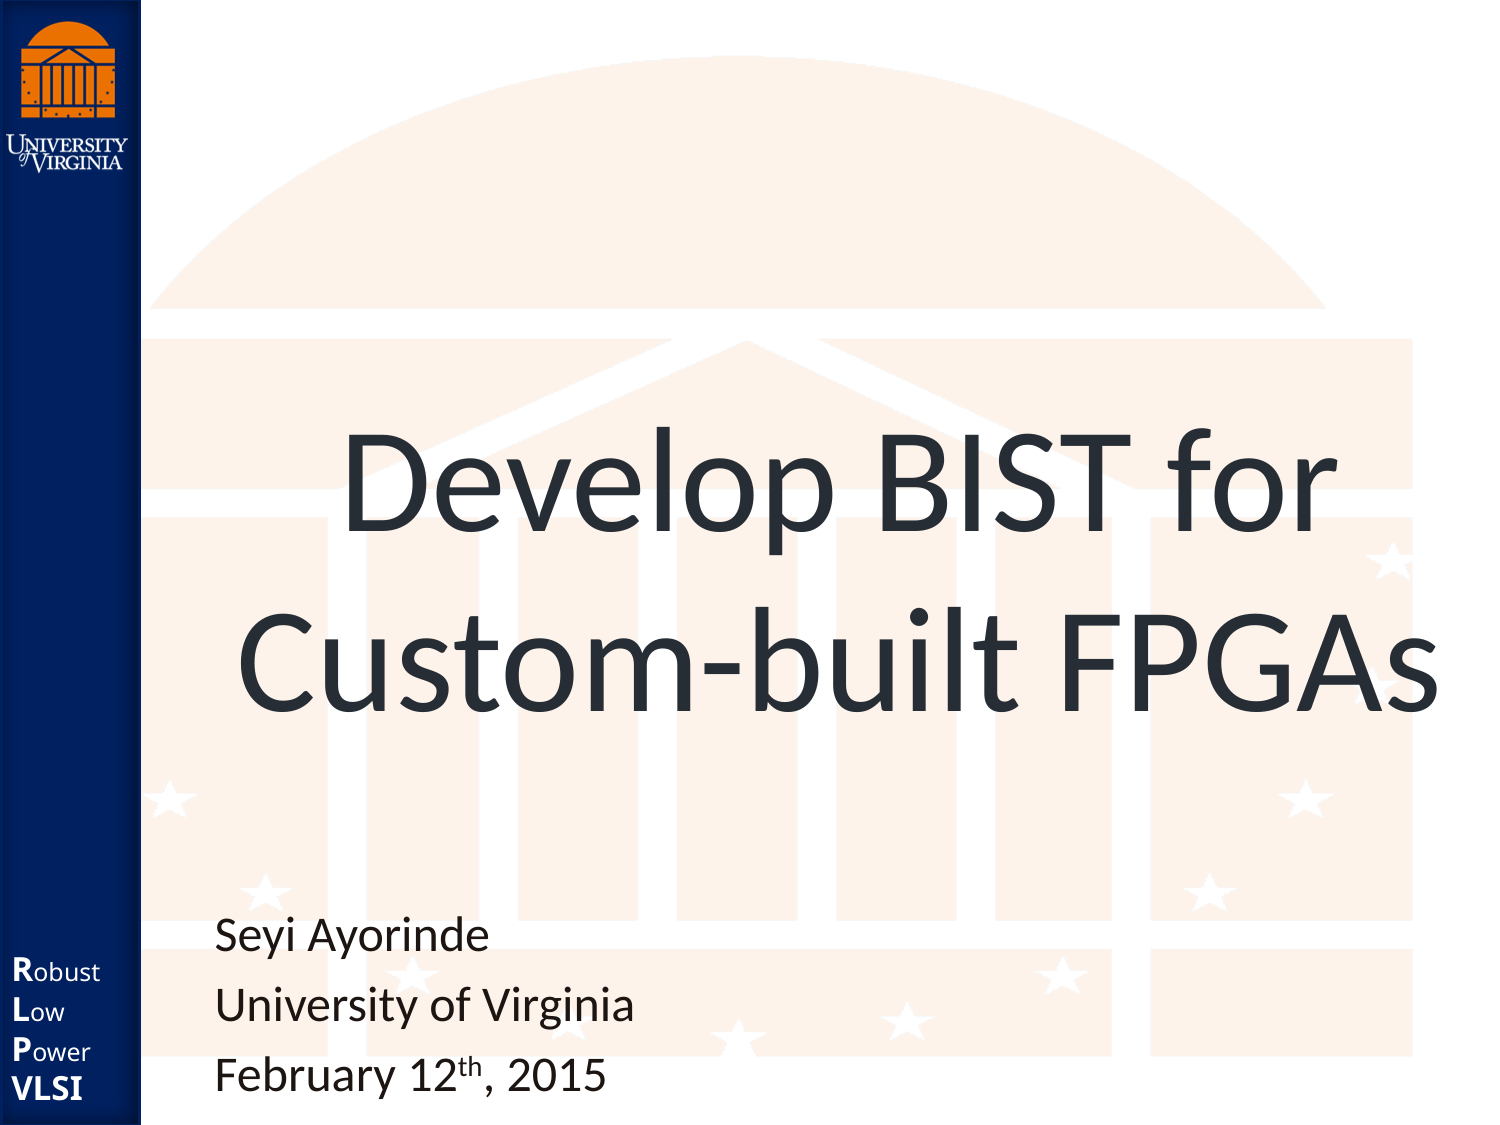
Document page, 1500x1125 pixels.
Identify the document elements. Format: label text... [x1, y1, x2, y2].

picture [0, 0, 141, 1125]
subtitle Seyi Ayorinde University of Virginia February 12th, 2015 [199, 894, 1215, 1111]
title Develop BIST for Custom-built FPGAs [189, 357, 1491, 750]
